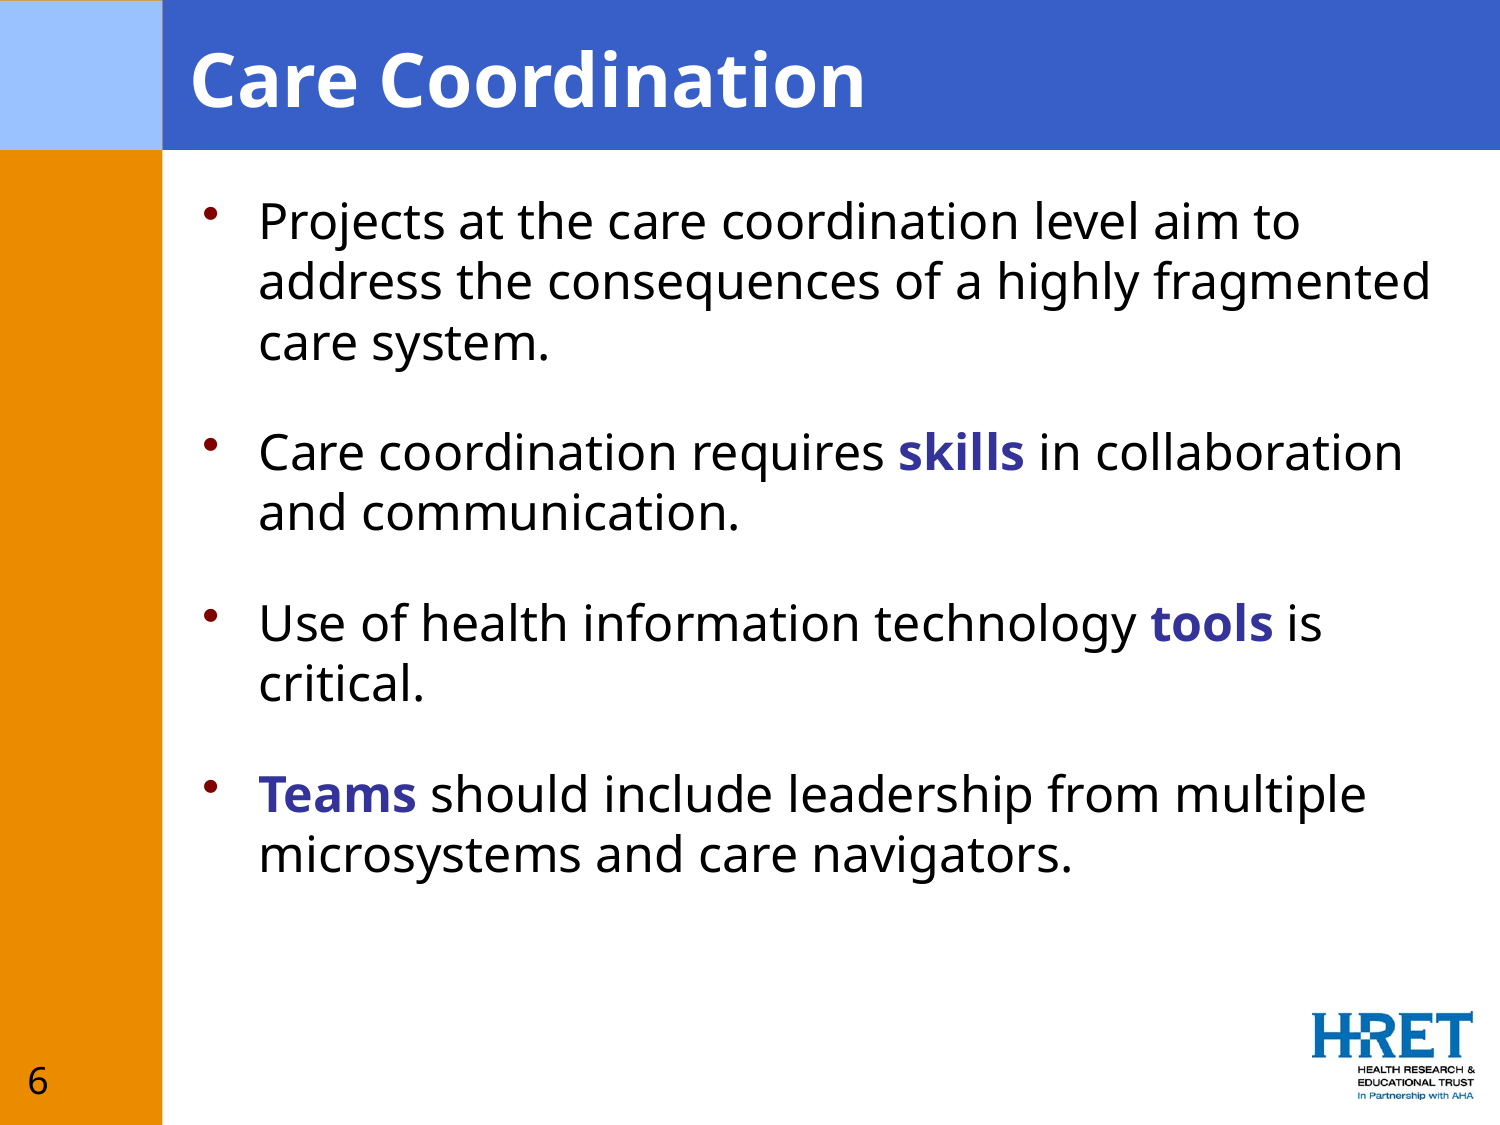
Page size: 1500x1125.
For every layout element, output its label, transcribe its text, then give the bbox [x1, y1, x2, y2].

picture [1312, 1011, 1475, 1100]
list Projects at the care coordination level aim to address the consequences of a highly fragmented care system. Care coordination requires skills in collaboration and communication. Use of health information technology tools is critical. Teams should include leadership from multiple microsystems and care navigators. [187, 182, 1450, 988]
text_box 6 [12, 1049, 88, 1110]
title Care Coordination [174, 24, 1438, 150]
